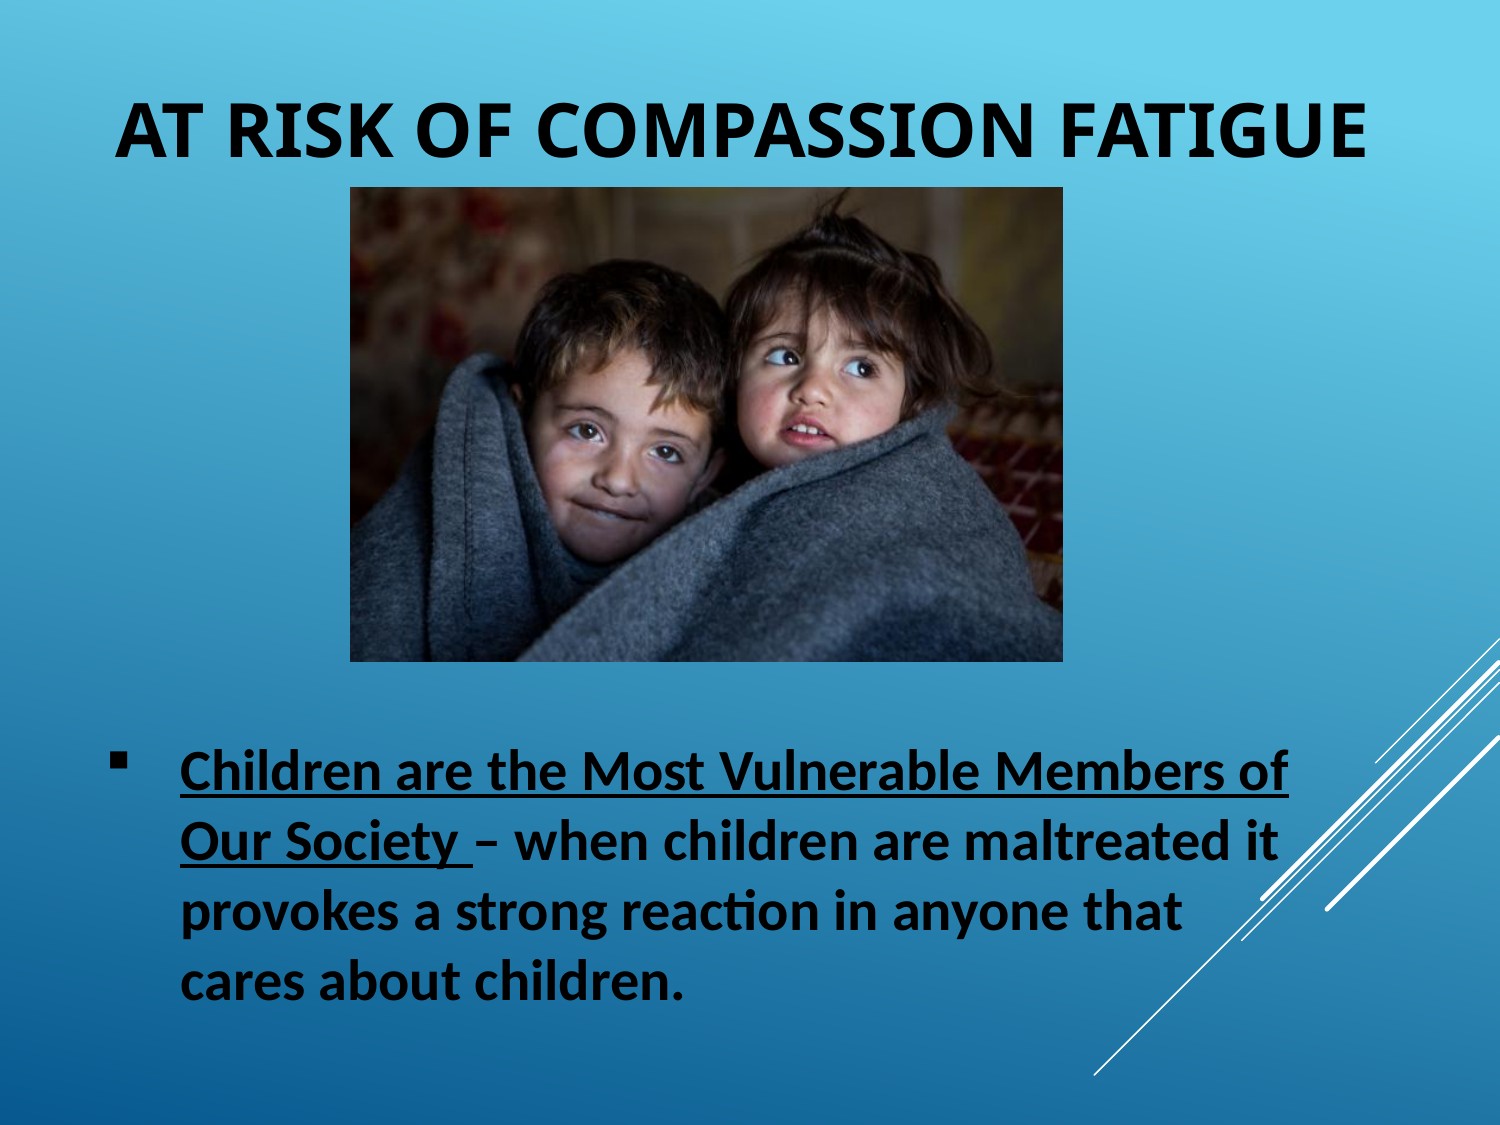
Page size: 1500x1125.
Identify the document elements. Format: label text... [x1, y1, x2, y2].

picture [349, 186, 1063, 663]
text_box Children are the Most Vulnerable Members of Our Society – when children are maltreated it provokes a strong reaction in anyone that cares about children. [90, 724, 1322, 1020]
text_box AT RISK OF COMPASSION FATIGUE [100, 74, 1386, 180]
